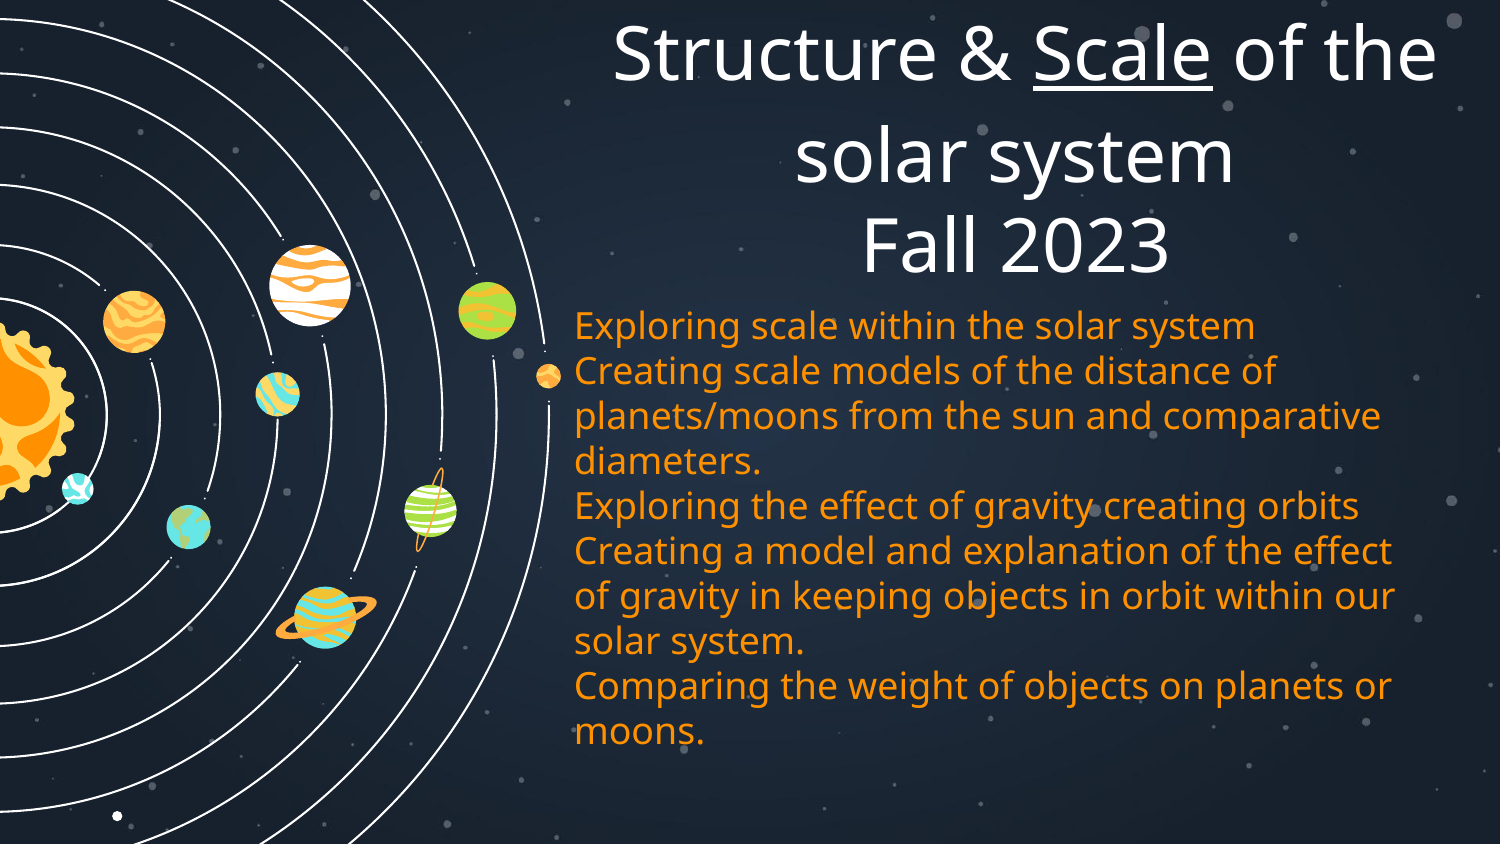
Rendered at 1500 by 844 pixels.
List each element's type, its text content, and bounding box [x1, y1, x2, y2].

picture [0, 0, 1500, 844]
title Structure & Scale of the solar system Fall 2023 [547, 15, 1484, 303]
picture [0, 300, 105, 531]
text_box Exploring scale within the solar system Creating scale models of the distance of planets/moons from the sun and comparative diameters. Exploring the effect of gravity creating orbits Creating a model and explanation of the effect of gravity in keeping objects in orbit within our solar system. Comparing the weight of objects on planets or moons. [558, 286, 1451, 809]
